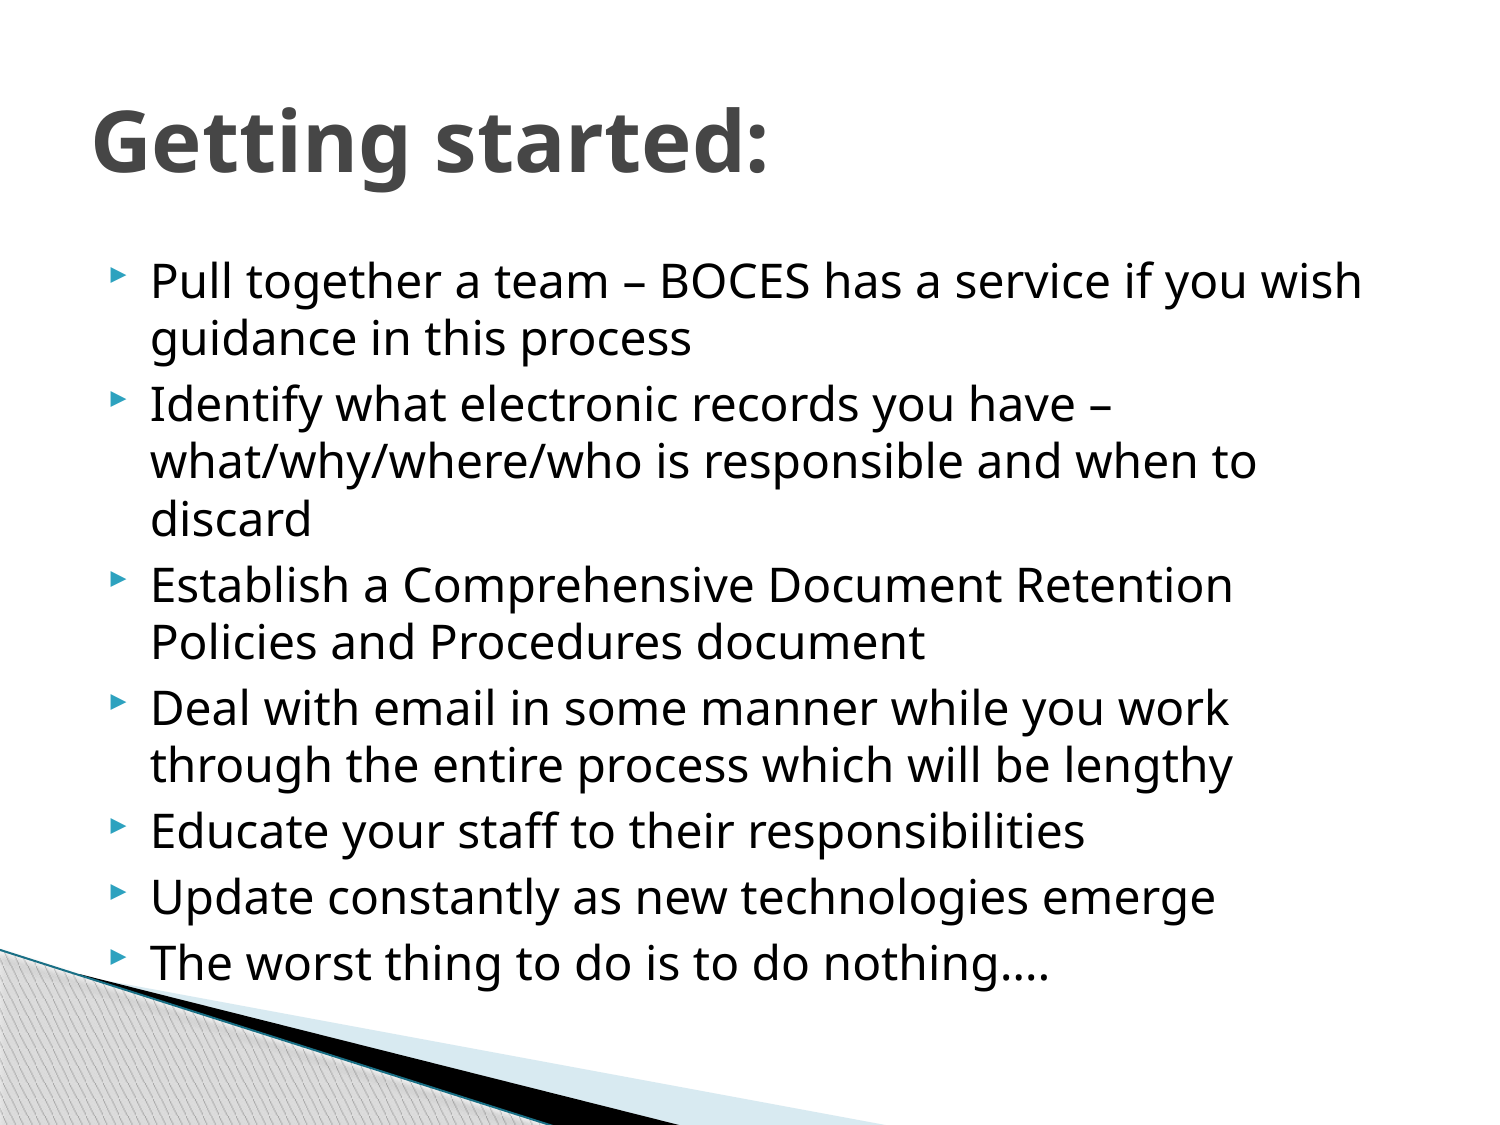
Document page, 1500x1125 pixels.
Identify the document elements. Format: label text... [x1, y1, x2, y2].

title Getting started: [75, 45, 1425, 233]
list Pull together a team – BOCES has a service if you wish guidance in this process Identify what electronic records you have – what/why/where/who is responsible and when to discard Establish a Comprehensive Document Retention Policies and Procedures document Deal with email in some manner while you work through the entire process which will be lengthy Educate your staff to their responsibilities Update constantly as new technologies emerge The worst thing to do is to do nothing…. [74, 242, 1426, 986]
